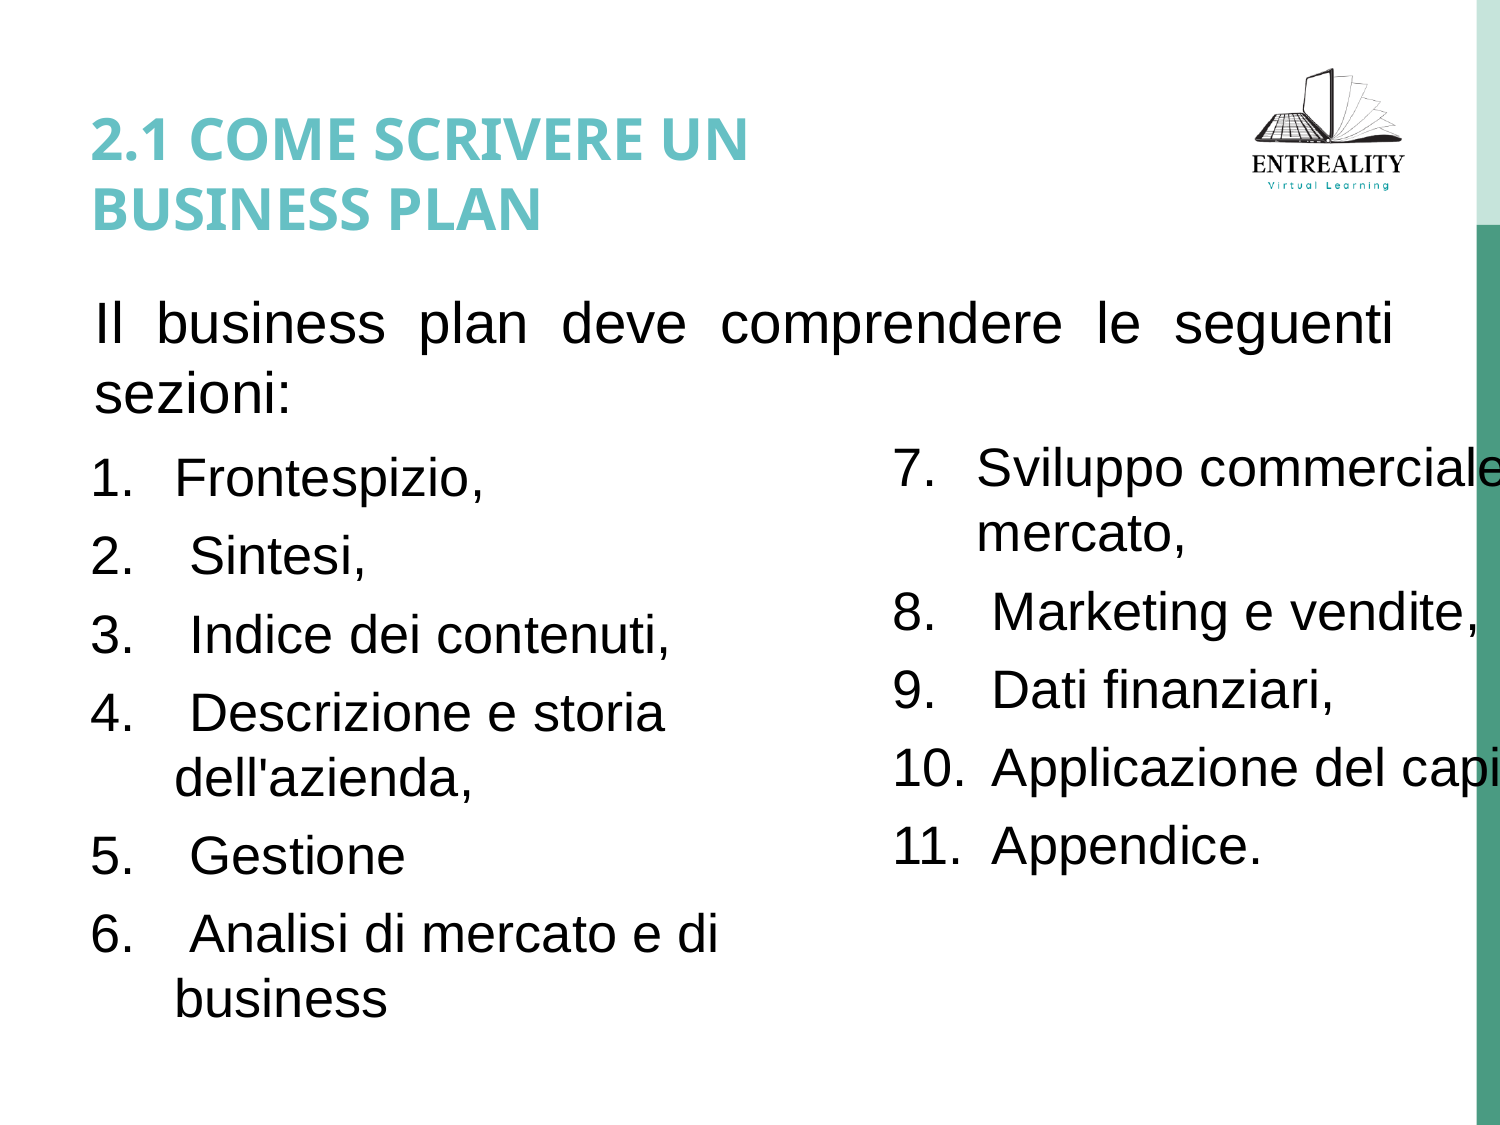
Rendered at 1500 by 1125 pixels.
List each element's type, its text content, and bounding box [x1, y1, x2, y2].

picture [1198, 0, 1458, 259]
text_box Il business plan deve comprendere le seguenti sezioni: [42, 278, 1412, 434]
title 2.1 COME SCRIVERE UN BUSINESS PLAN [75, 25, 921, 250]
text_box Sviluppo commerciale e di mercato, Marketing e vendite, Dati finanziari, Applicazione del capitale, Appendice. [877, 425, 1500, 1095]
list Frontespizio, Sintesi, Indice dei contenuti, Descrizione e storia dell'azienda, Gestione Analisi di mercato e di business [75, 434, 845, 1104]
